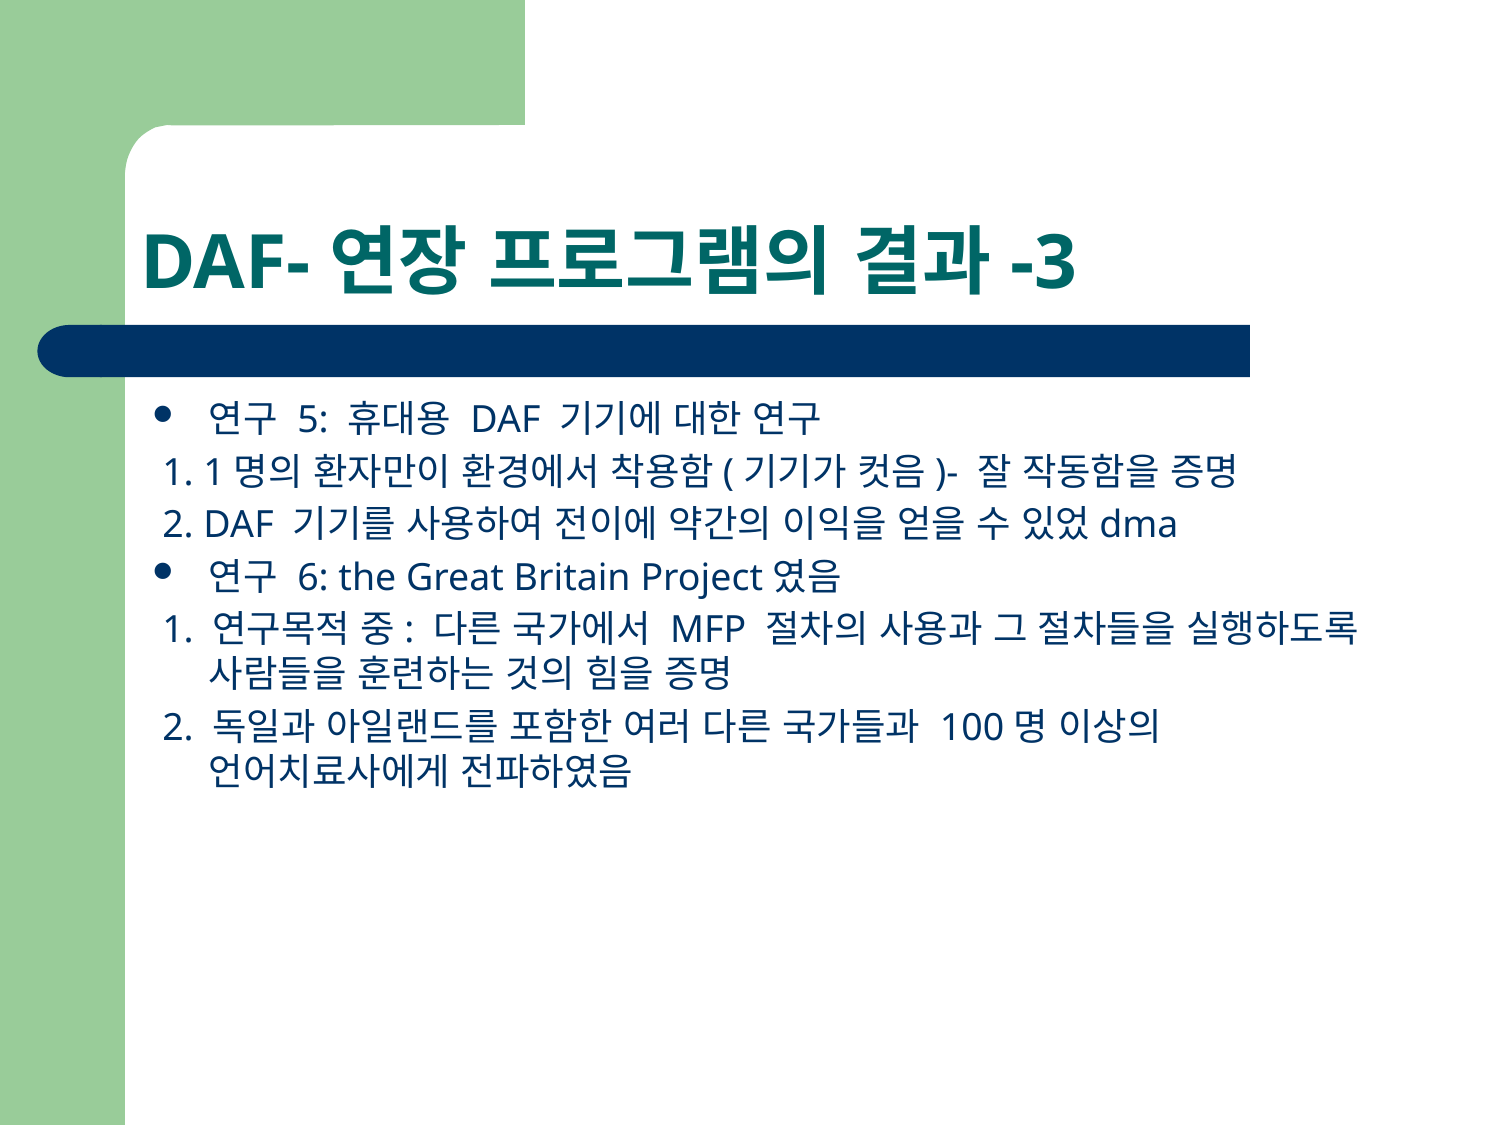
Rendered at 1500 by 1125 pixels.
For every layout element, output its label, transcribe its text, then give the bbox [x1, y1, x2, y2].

title DAF-연장 프로그램의 결과-3 [124, 124, 1426, 313]
list 연구 5: 휴대용 DAF 기기에 대한 연구 1. 1명의 환자만이 환경에서 착용함(기기가 컷음)- 잘 작동함을 증명 2. DAF 기기를 사용하여 전이에 약간의 이익을 얻을 수 있었dma 연구 6: the Great Britain Project였음 1. 연구목적 중: 다른 국가에서 MFP 절차의 사용과 그 절차들을 실행하도록 사람들을 훈련하는 것의 힘을 증명 2. 독일과 아일랜드를 포함한 여러 다른 국가들과 100명 이상의 언어치료사에게 전파하였음 [137, 387, 1400, 999]
